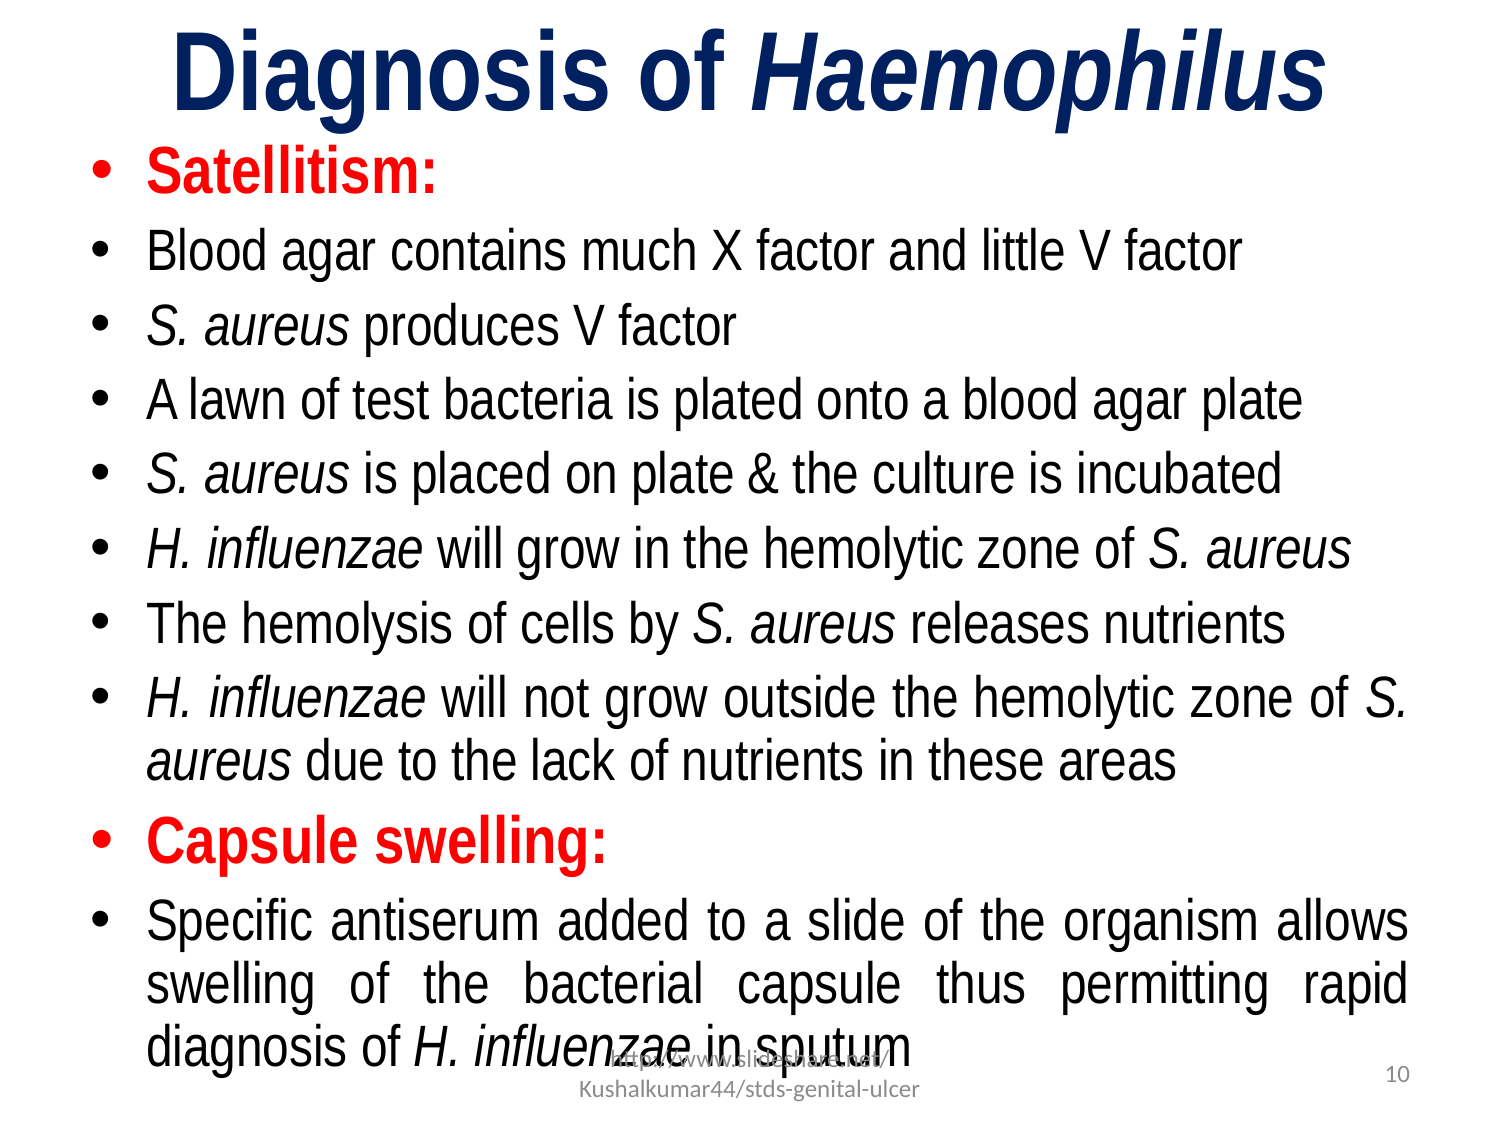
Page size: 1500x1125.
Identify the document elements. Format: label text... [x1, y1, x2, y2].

title Diagnosis of Haemophilus [75, 11, 1425, 119]
list Satellitism: Blood agar contains much X factor and little V factor S. aureus produces V factor A lawn of test bacteria is plated onto a blood agar plate S. aureus is placed on plate & the culture is incubated H. influenzae will grow in the hemolytic zone of S. aureus The hemolysis of cells by S. aureus releases nutrients H. influenzae will not grow outside the hemolytic zone of S. aureus due to the lack of nutrients in these areas Capsule swelling: Specific antiserum added to a slide of the organism allows swelling of the bacterial capsule thus permitting rapid diagnosis of H. influenzae in sputum [75, 128, 1425, 1088]
slide_number 10 [1074, 1042, 1425, 1103]
footer http://www.slideshare.net/Kushalkumar44/stds-genital-ulcer [512, 1042, 988, 1103]
